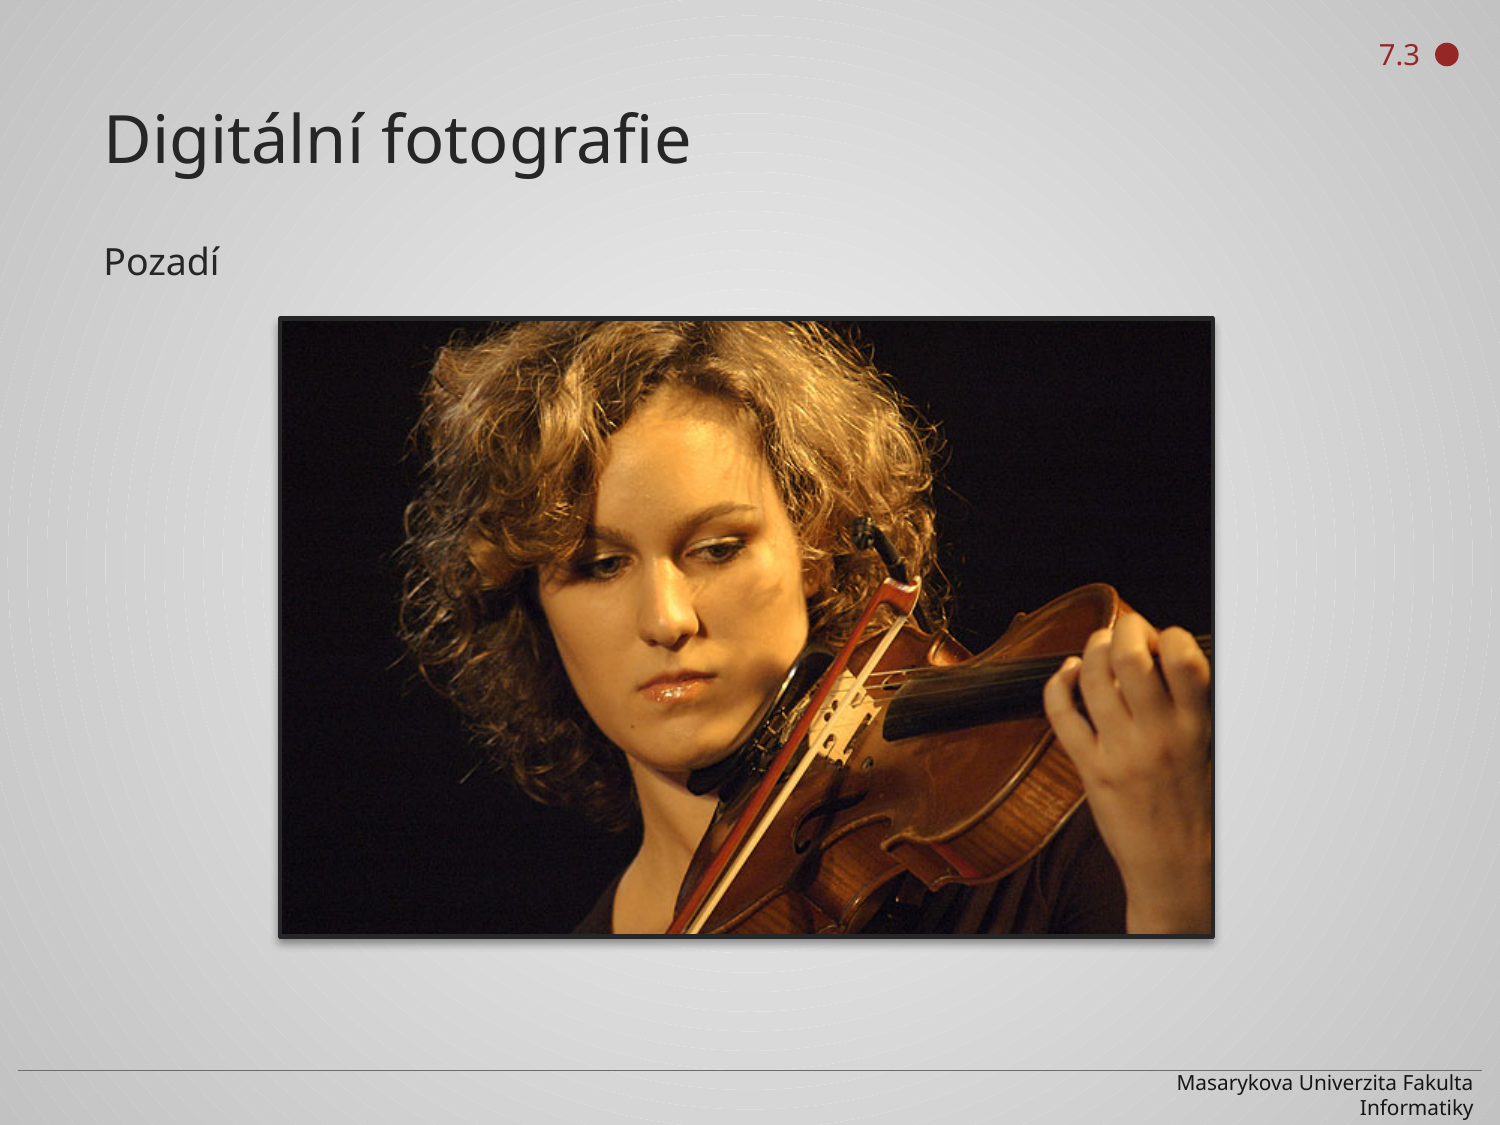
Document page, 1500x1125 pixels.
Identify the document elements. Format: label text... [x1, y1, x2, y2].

text_box 7.3 [1364, 29, 1459, 79]
text_box Digitální fotografie [88, 89, 1436, 230]
footer Masarykova Univerzita Fakulta Informatiky [1092, 1065, 1489, 1125]
picture [282, 320, 1211, 935]
text_box Pozadí [88, 230, 1436, 290]
